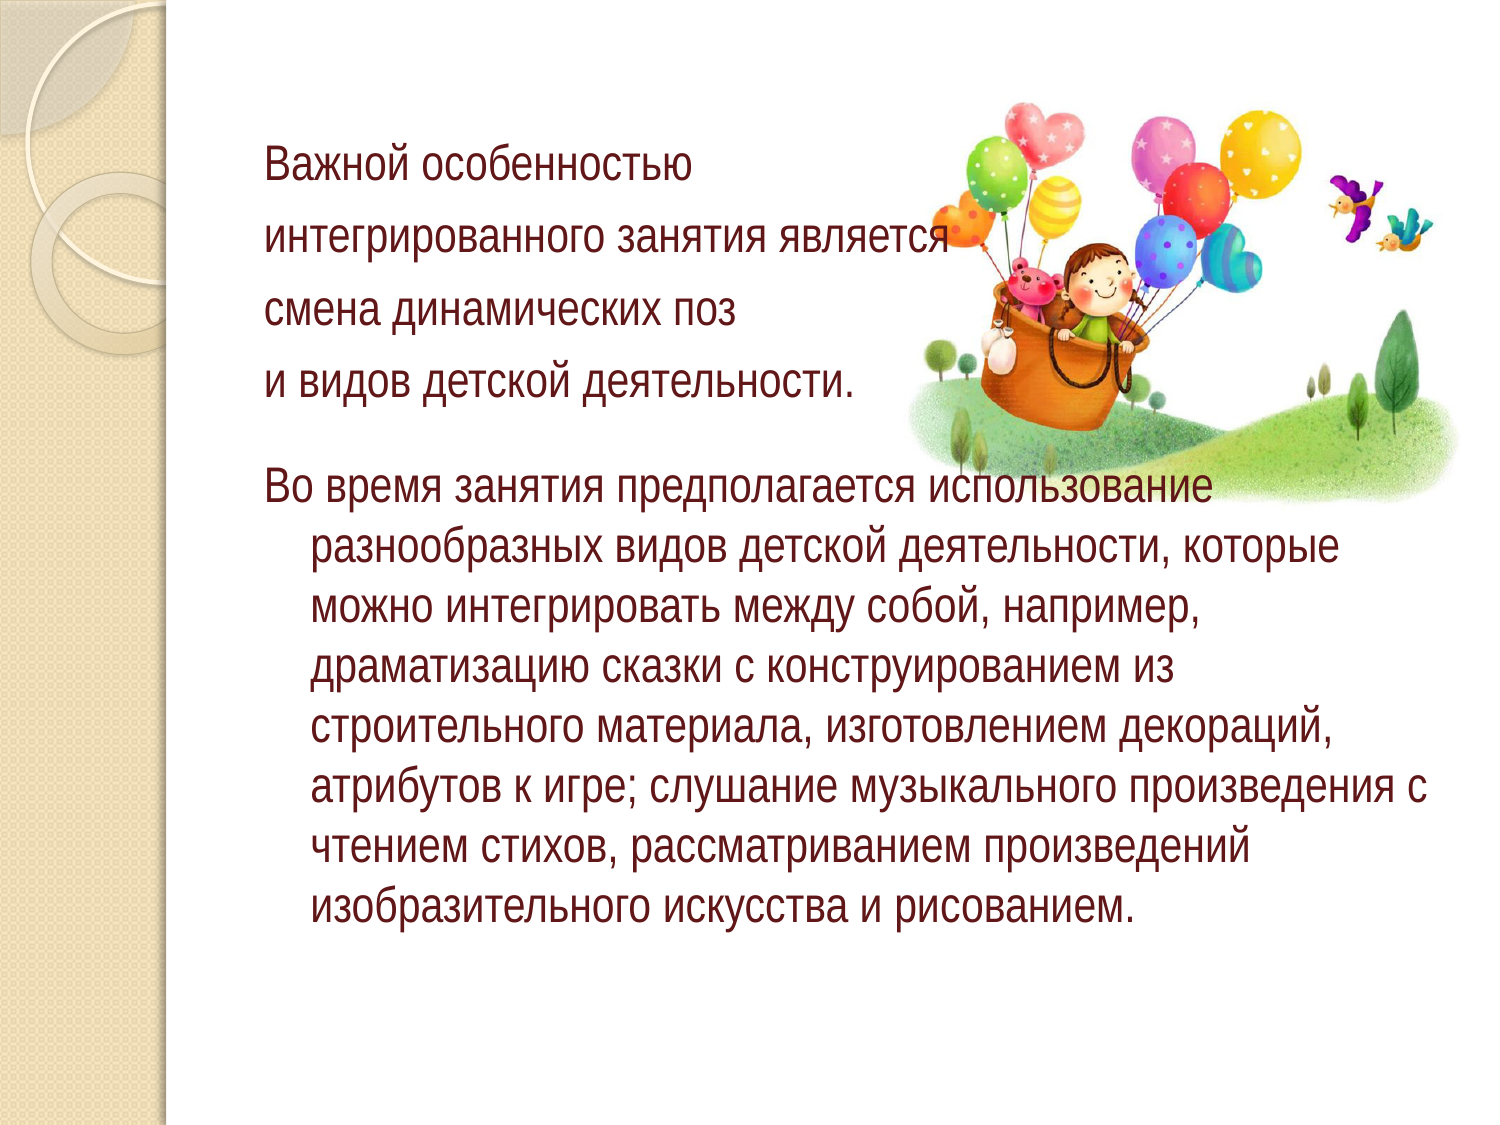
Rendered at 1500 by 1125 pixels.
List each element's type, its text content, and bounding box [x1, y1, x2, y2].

list Важной особенностью интегрированного занятия является смена динамических поз и видов детской деятельности. Во время занятия предполагается использование разнообразных видов детской деятельности, которые можно интегрировать между собой, например, драматизацию сказки с конструированием из строительного материала, изготовлением декораций, атрибутов к игре; слушание музыкального произведения с чтением стихов, рассматриванием произведений изобразительного искусства и рисованием. [235, 89, 1466, 1059]
picture [903, 89, 1465, 511]
